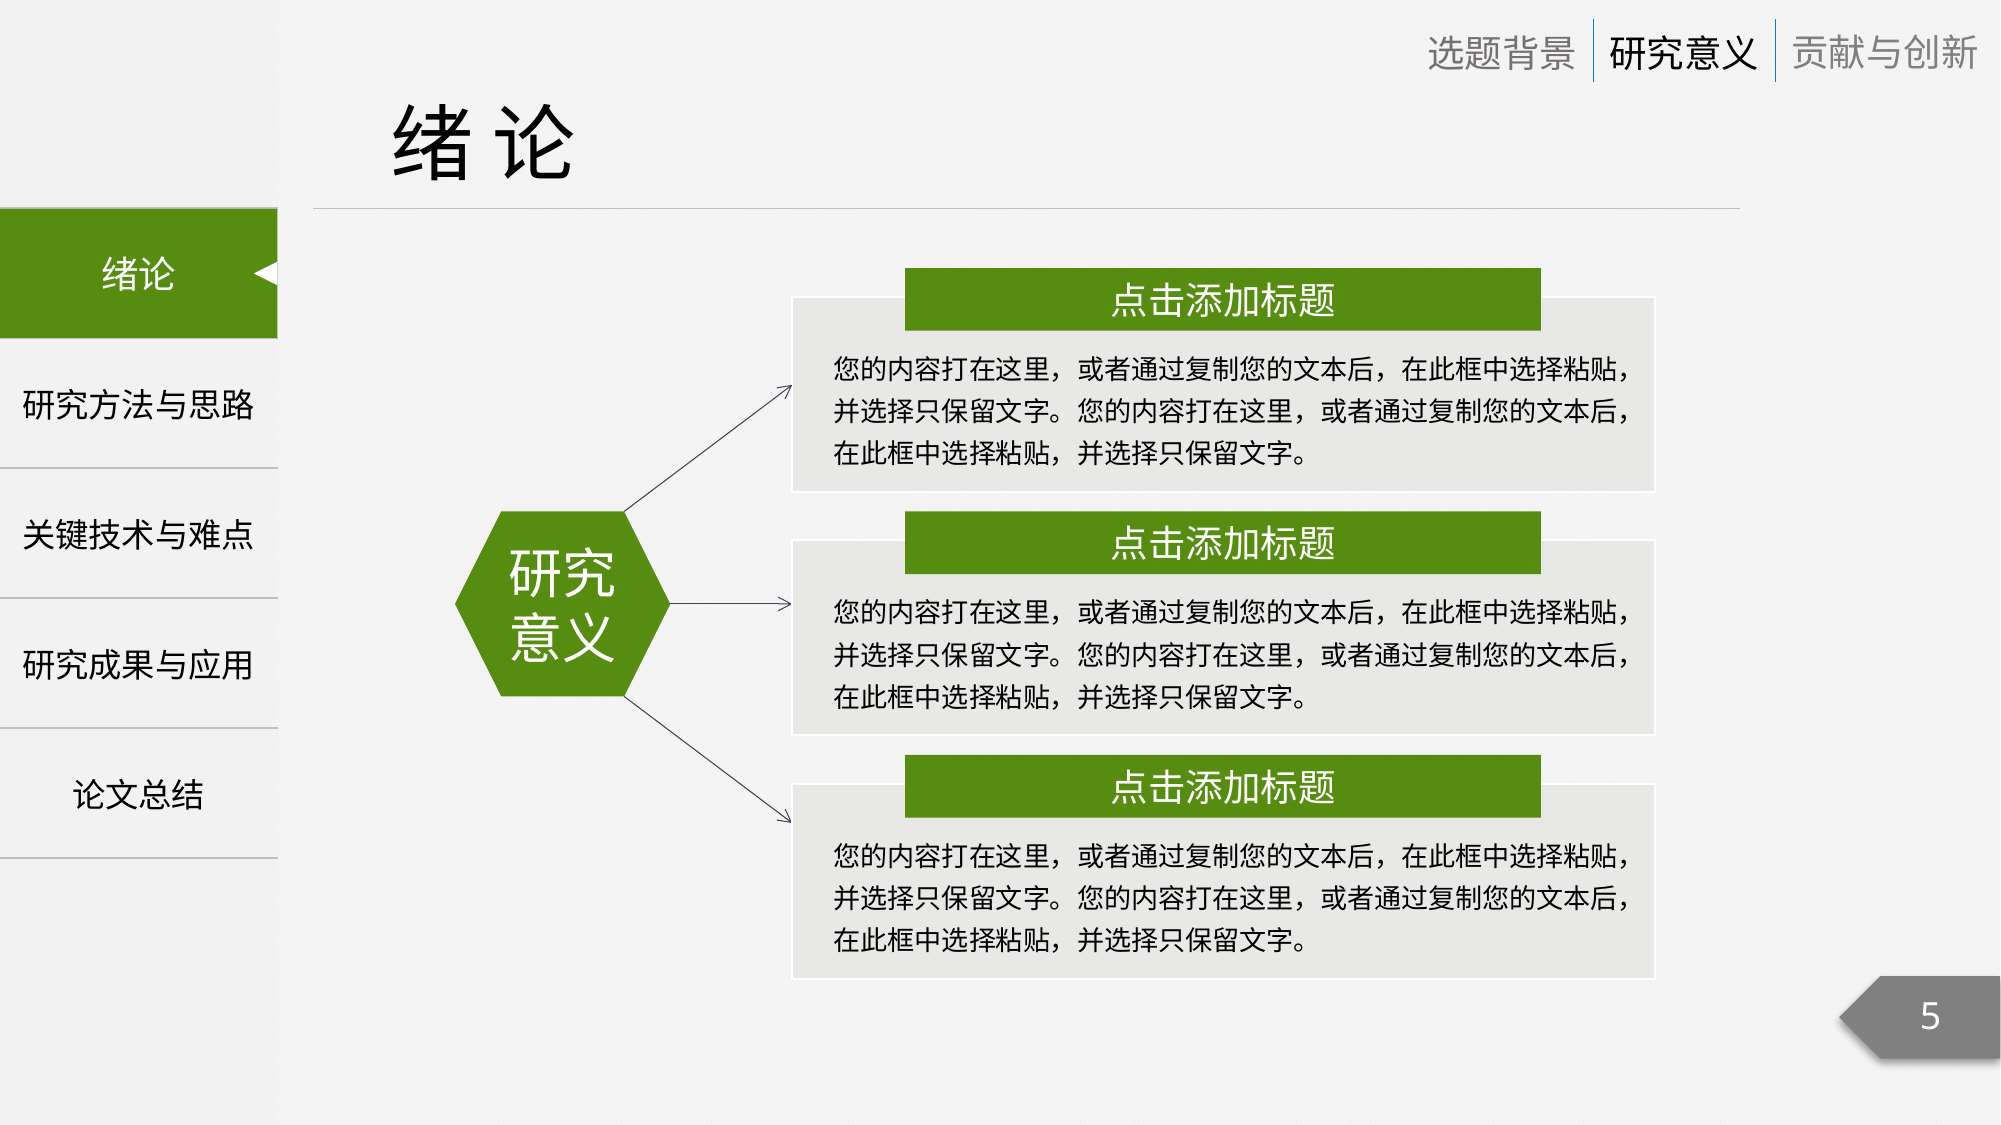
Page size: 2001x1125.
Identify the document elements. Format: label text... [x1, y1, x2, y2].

text_box [791, 783, 1656, 980]
text_box 点击添加标题 [904, 510, 1542, 575]
text_box 点击添加标题 [904, 267, 1542, 332]
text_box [623, 384, 793, 512]
text_box [791, 539, 1656, 736]
text_box 您的内容打在这里，或者通过复制您的文本后，在此框中选择粘贴，并选择只保留文字。您的内容打在这里，或者通过复制您的文本后，在此框中选择粘贴，并选择只保留文字。 [821, 823, 1642, 963]
text_box 您的内容打在这里，或者通过复制您的文本后，在此框中选择粘贴，并选择只保留文字。您的内容打在这里，或者通过复制您的文本后，在此框中选择粘贴，并选择只保留文字。 [821, 336, 1642, 476]
text_box 您的内容打在这里，或者通过复制您的文本后，在此框中选择粘贴，并选择只保留文字。您的内容打在这里，或者通过复制您的文本后，在此框中选择粘贴，并选择只保留文字。 [821, 579, 1642, 719]
text_box [791, 296, 1656, 493]
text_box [623, 696, 793, 824]
text_box 研究意义 [453, 510, 672, 698]
text_box 点击添加标题 [904, 754, 1542, 819]
